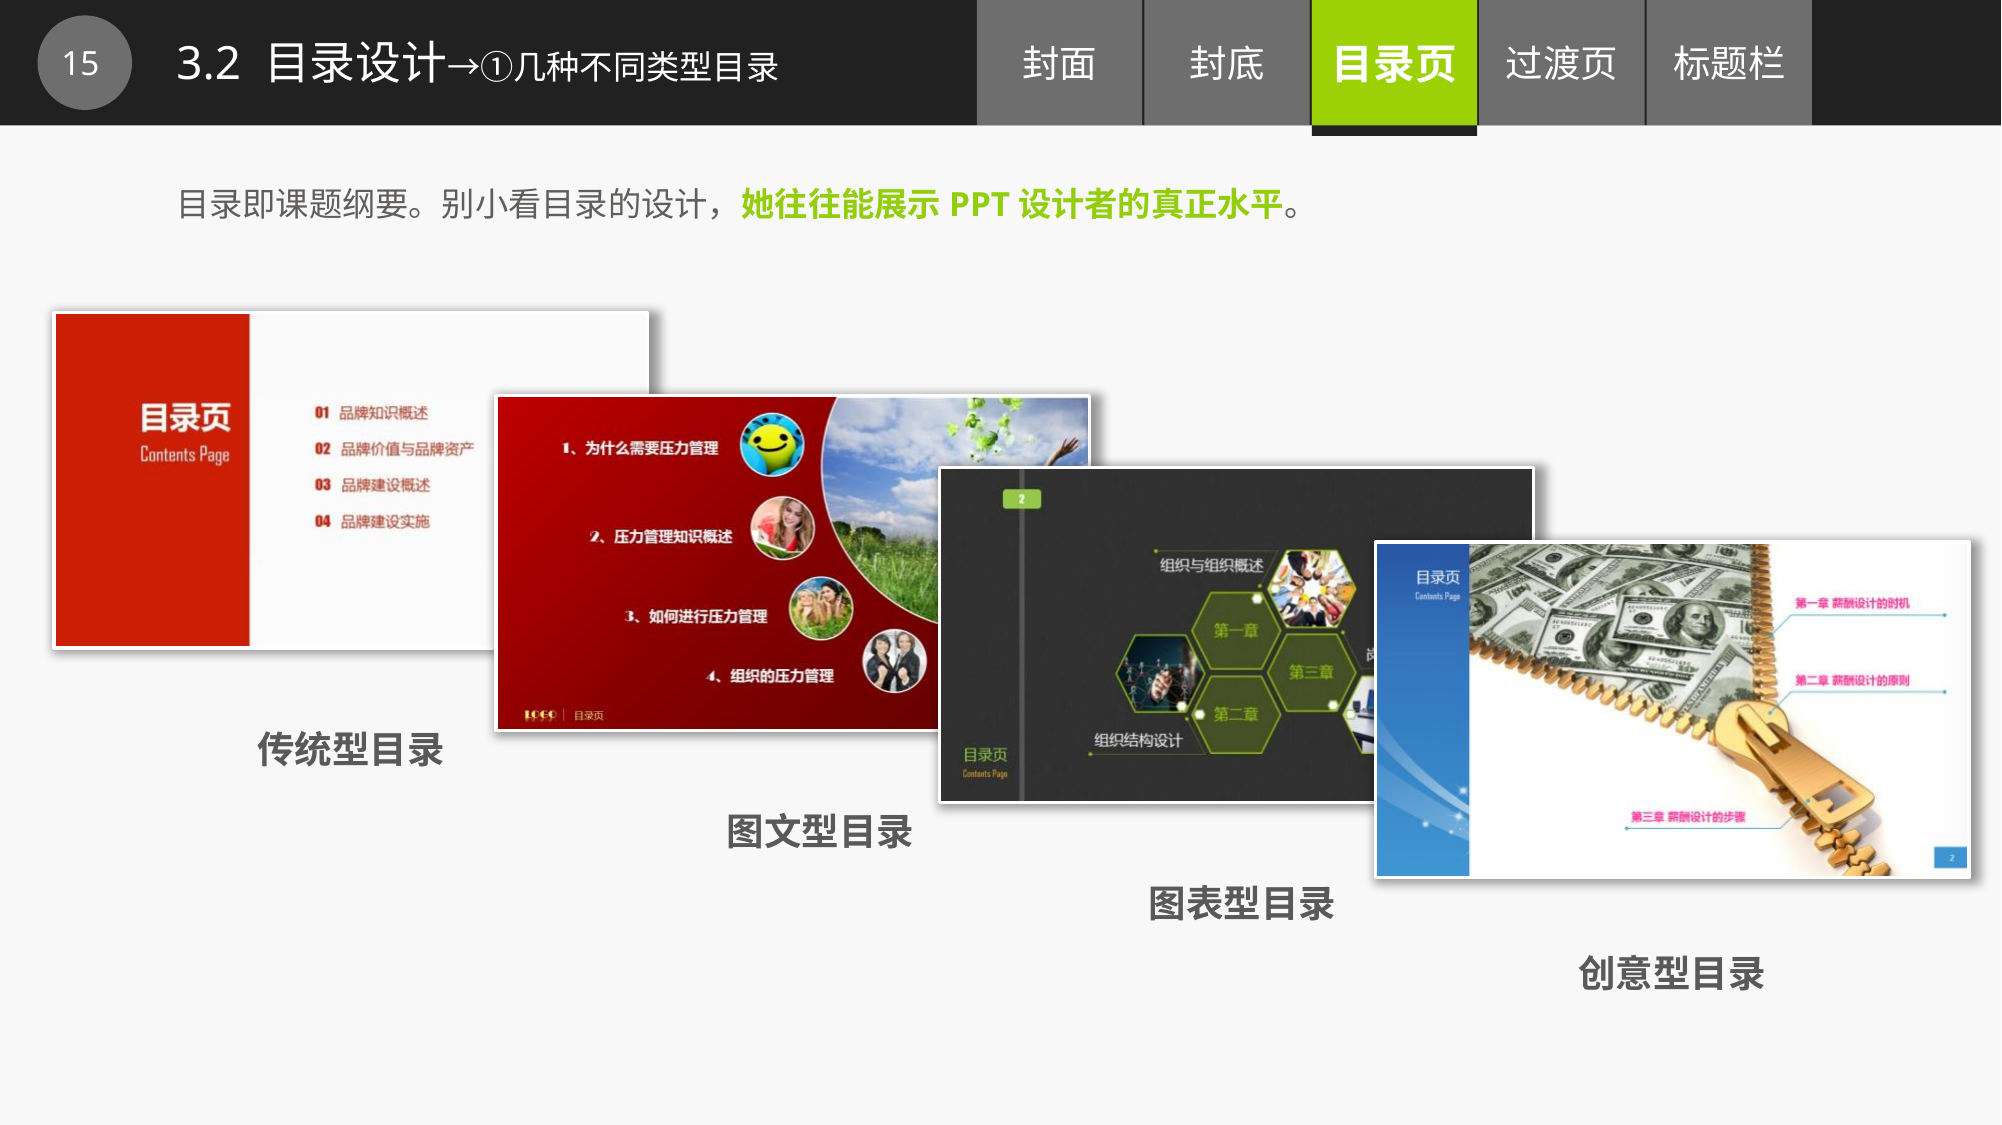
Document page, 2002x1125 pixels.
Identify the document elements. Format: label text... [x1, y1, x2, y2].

text_box 3.2 目录设计→①几种不同类型目录 [161, 25, 977, 96]
text_box 传统型目录 [189, 705, 512, 779]
text_box 图表型目录 [1095, 859, 1391, 933]
picture [55, 314, 1968, 876]
text_box 图文型目录 [667, 786, 975, 861]
text_box 创意型目录 [1524, 928, 1820, 1002]
text_box 目录即课题纲要。别小看目录的设计，她往往能展示PPT设计者的真正水平。 [161, 164, 1964, 231]
